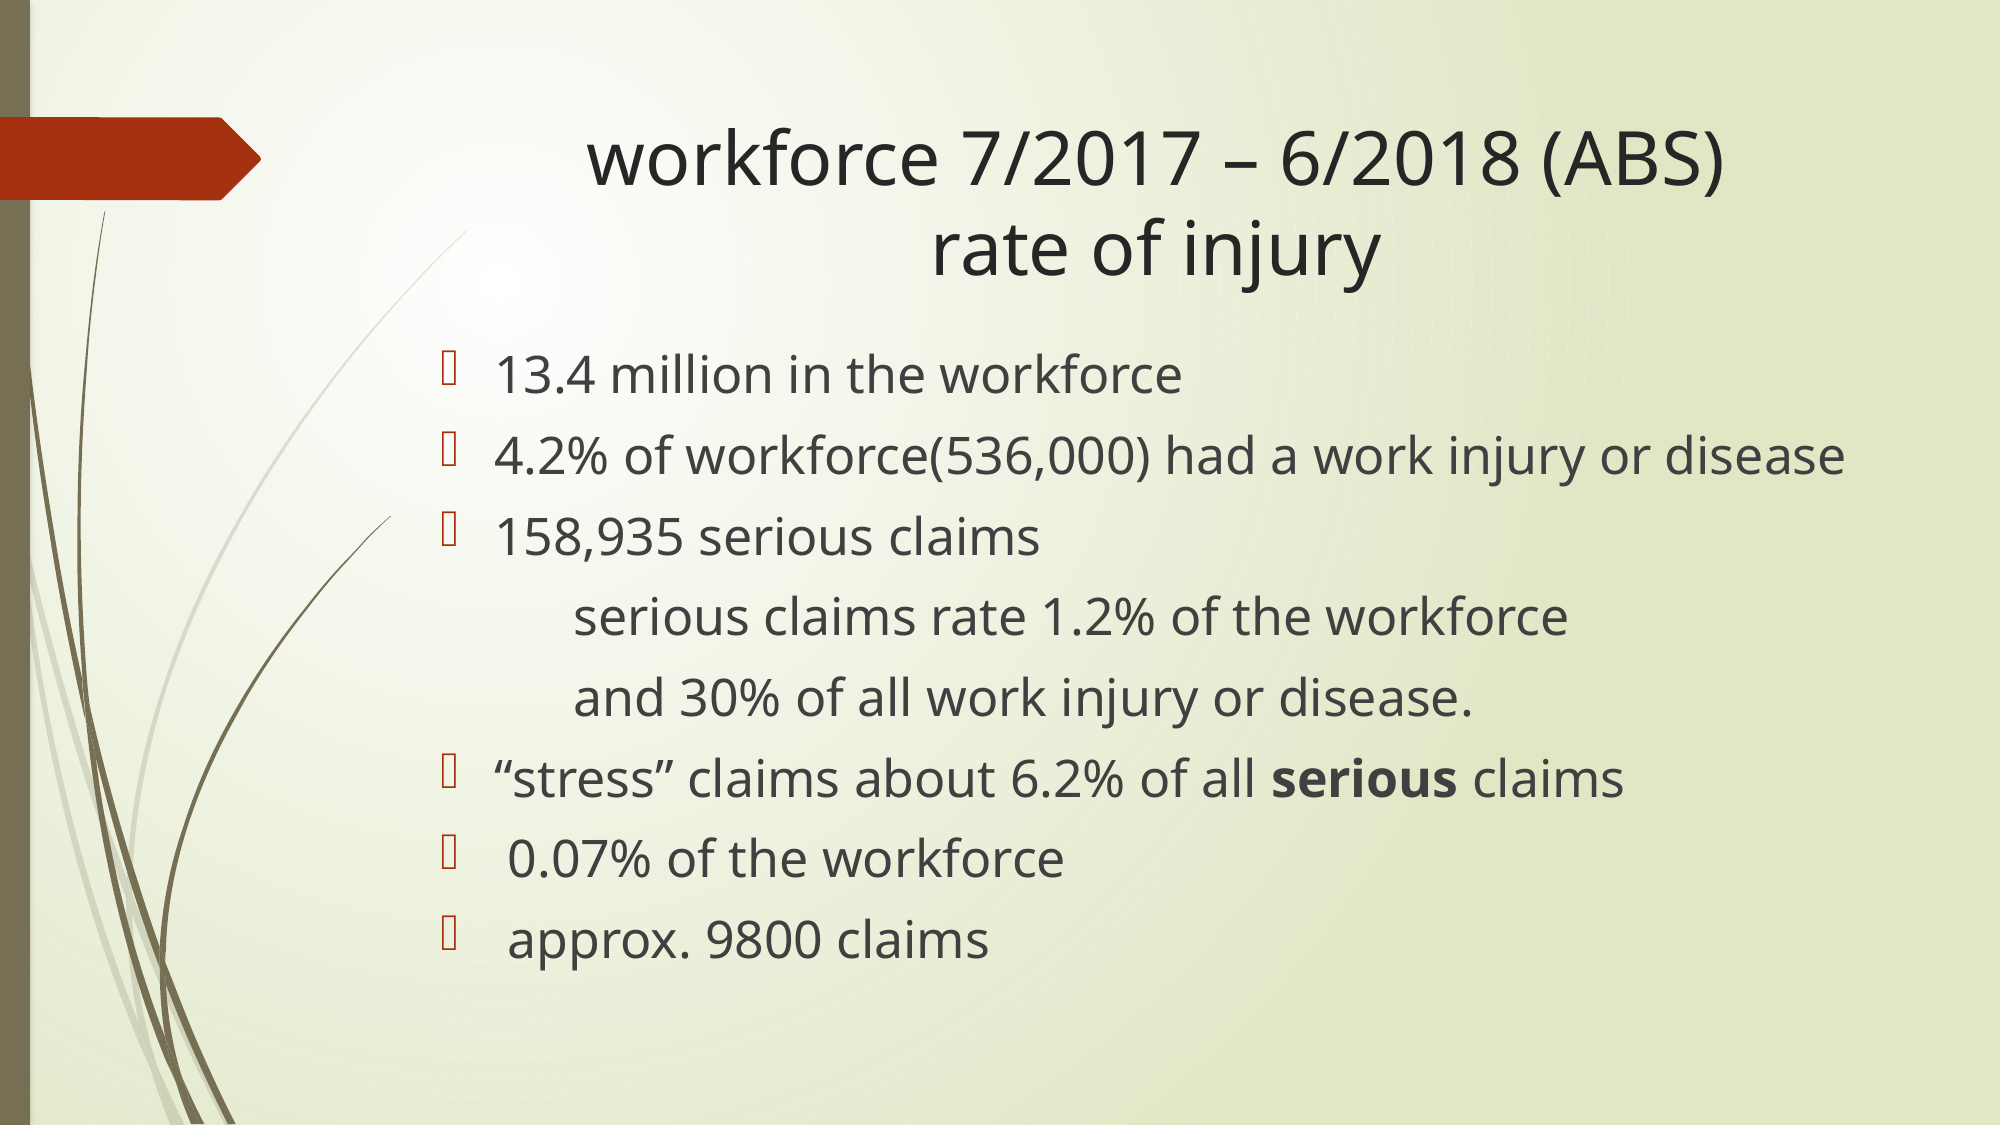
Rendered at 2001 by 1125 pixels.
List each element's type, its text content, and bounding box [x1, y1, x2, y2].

list 13.4 million in the workforce 4.2% of workforce(536,000) had a work injury or disease 158,935 serious claims serious claims rate 1.2% of the workforce and 30% of all work injury or disease. “stress” claims about 6.2% of all serious claims 0.07% of the workforce approx. 9800 claims [425, 334, 1888, 1023]
title workforce 7/2017 – 6/2018 (ABS) rate of injury [425, 102, 1888, 313]
